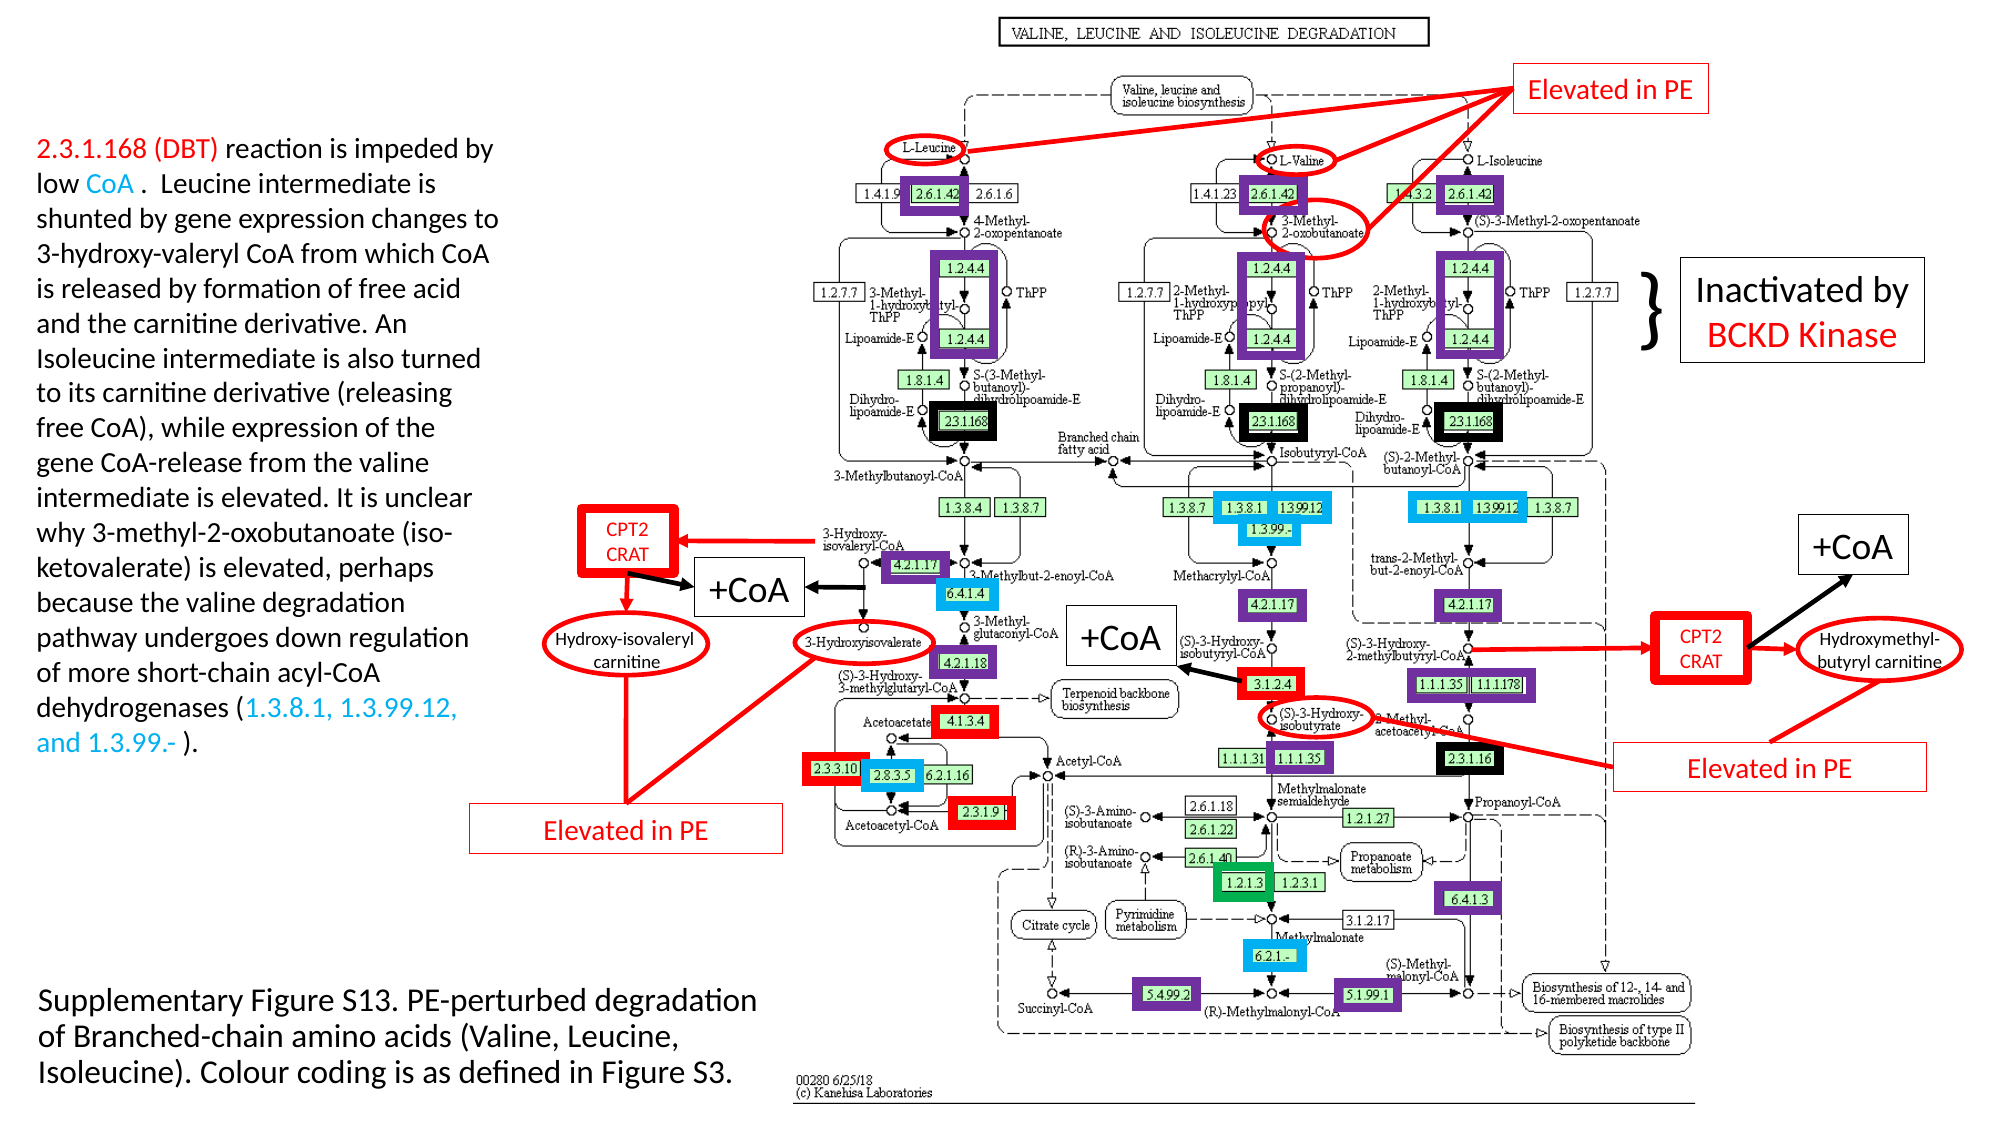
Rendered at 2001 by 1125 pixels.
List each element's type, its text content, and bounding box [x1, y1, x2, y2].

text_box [469, 16, 1975, 1105]
text_box 2.3.1.168 (DBT) reaction is impeded by low CoA . Leucine intermediate is shunted by gene expression changes to 3-hydroxy-valeryl CoA from which CoA is released by formation of free acid and the carnitine derivative. An Isoleucine intermediate is also turned to its carnitine derivative (releasing free CoA), while expression of the gene CoA-release from the valine intermediate is elevated. It is unclear why 3-methyl-2-oxobutanoate (iso-ketovalerate) is elevated, perhaps because the valine degradation pathway undergoes down regulation of more short-chain acyl-CoA dehydrogenases (1.3.8.1, 1.3.99.12, and 1.3.99.- ). [21, 121, 469, 801]
text_box Supplementary Figure S13. PE-perturbed degradation of Branched-chain amino acids (Valine, Leucine, Isoleucine). Colour coding is as defined in Figure S3. [22, 975, 779, 1125]
